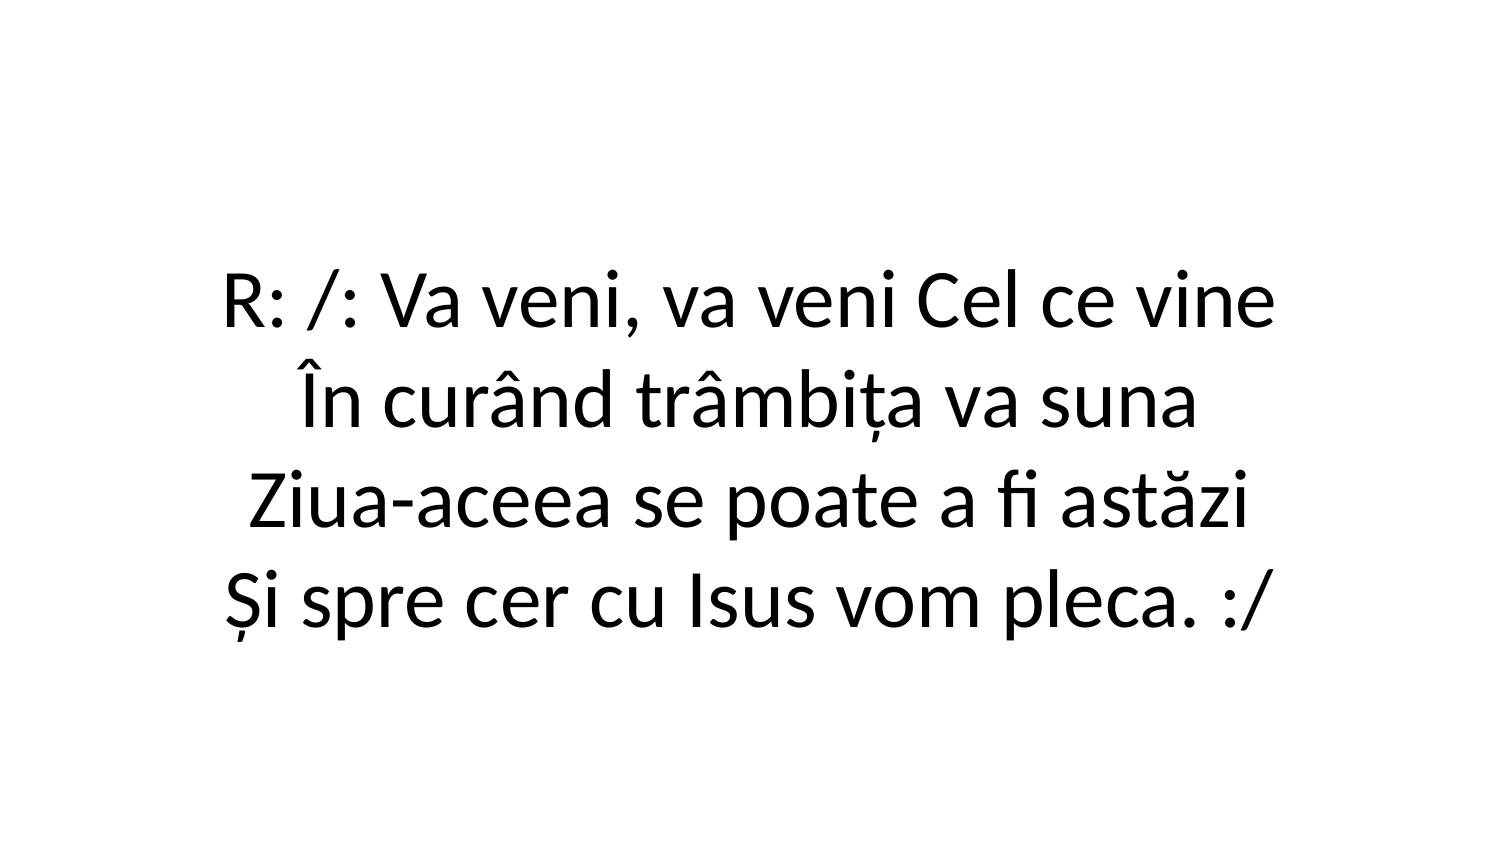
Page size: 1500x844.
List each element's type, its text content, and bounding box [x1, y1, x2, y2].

text_box R: /: Va veni, va veni Cel ce vine În curând trâmbița va suna Ziua-aceea se poate a fi astăzi Și spre cer cu Isus vom pleca. :/ [206, 192, 1294, 652]
